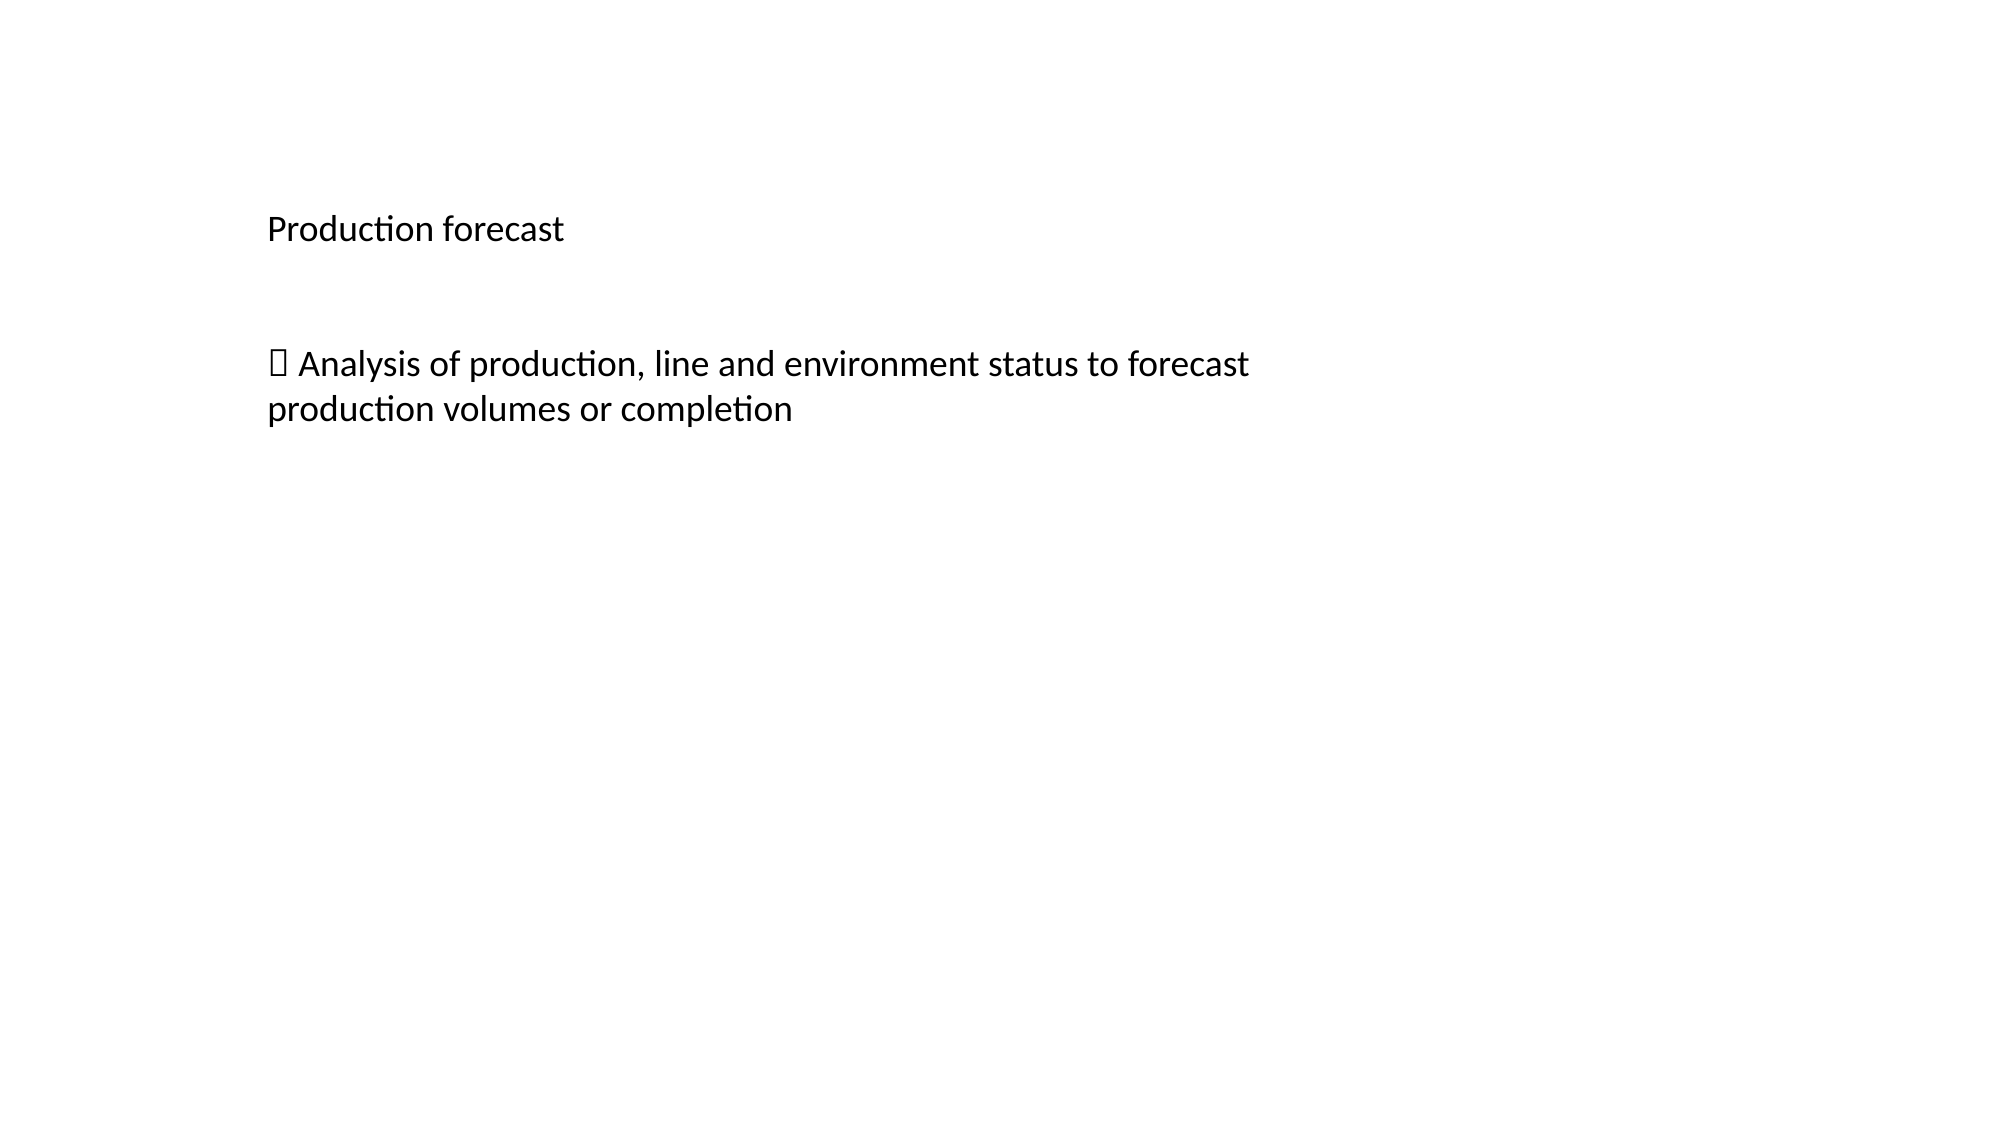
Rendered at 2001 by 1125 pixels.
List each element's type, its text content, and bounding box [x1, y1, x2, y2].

text_box Production forecast  Analysis of production, line and environment status to forecast production volumes or completion [252, 196, 1384, 437]
